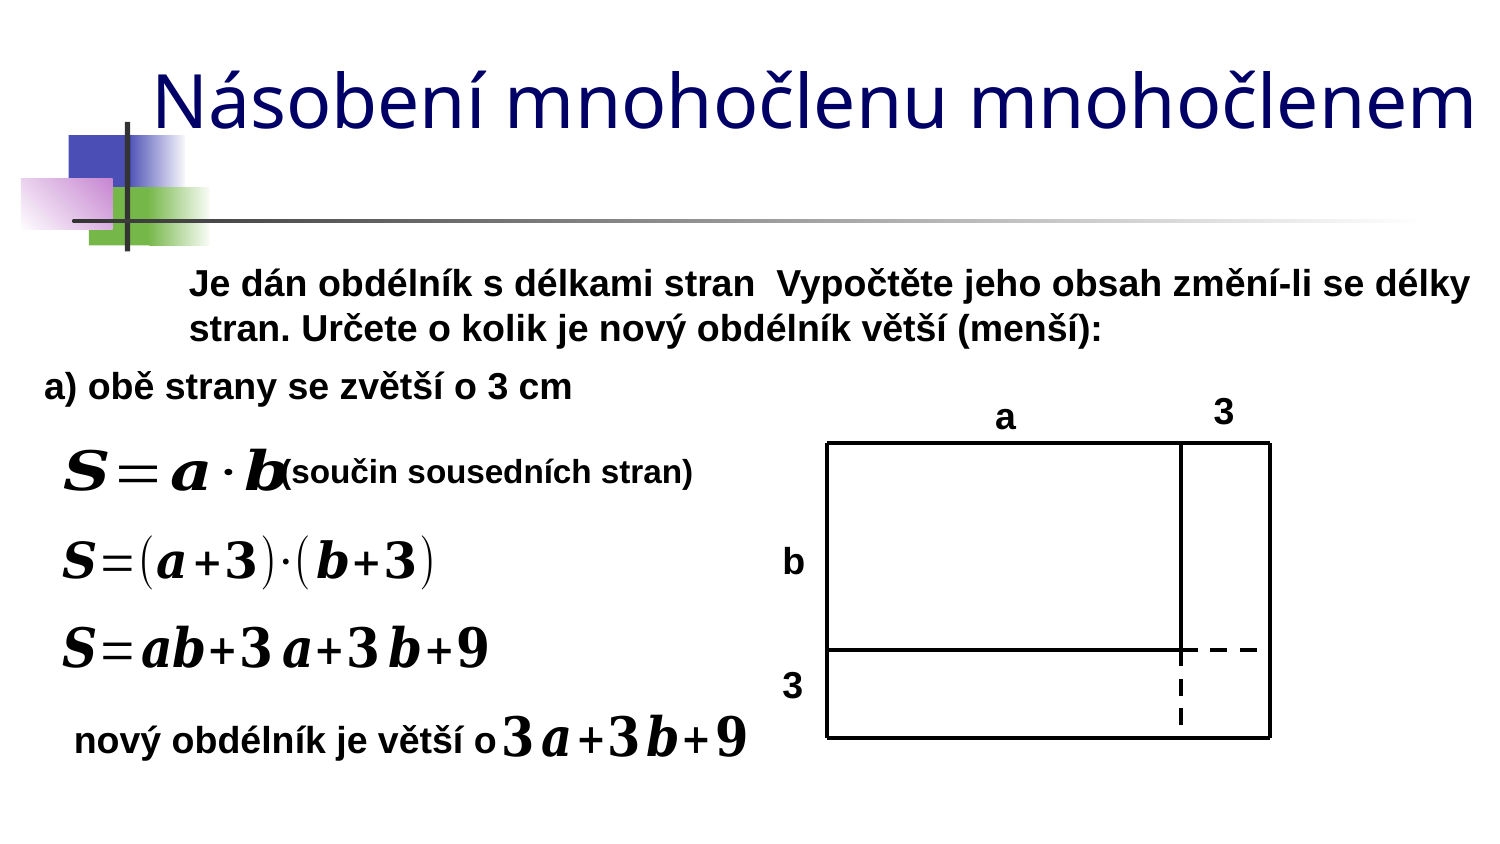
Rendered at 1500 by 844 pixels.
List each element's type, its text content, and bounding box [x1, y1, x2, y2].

text_box a) obě strany se zvětší o 3 cm [29, 354, 680, 414]
text_box nový obdélník je větší o [58, 708, 514, 769]
text_box a [980, 384, 1034, 440]
title Násobení mnohočlenu mnohočlenem [129, 8, 1500, 189]
text_box b [767, 529, 821, 590]
text_box (součin sousedních stran) [265, 442, 715, 498]
text_box 3 [1198, 379, 1252, 440]
text_box 3 [767, 653, 821, 714]
